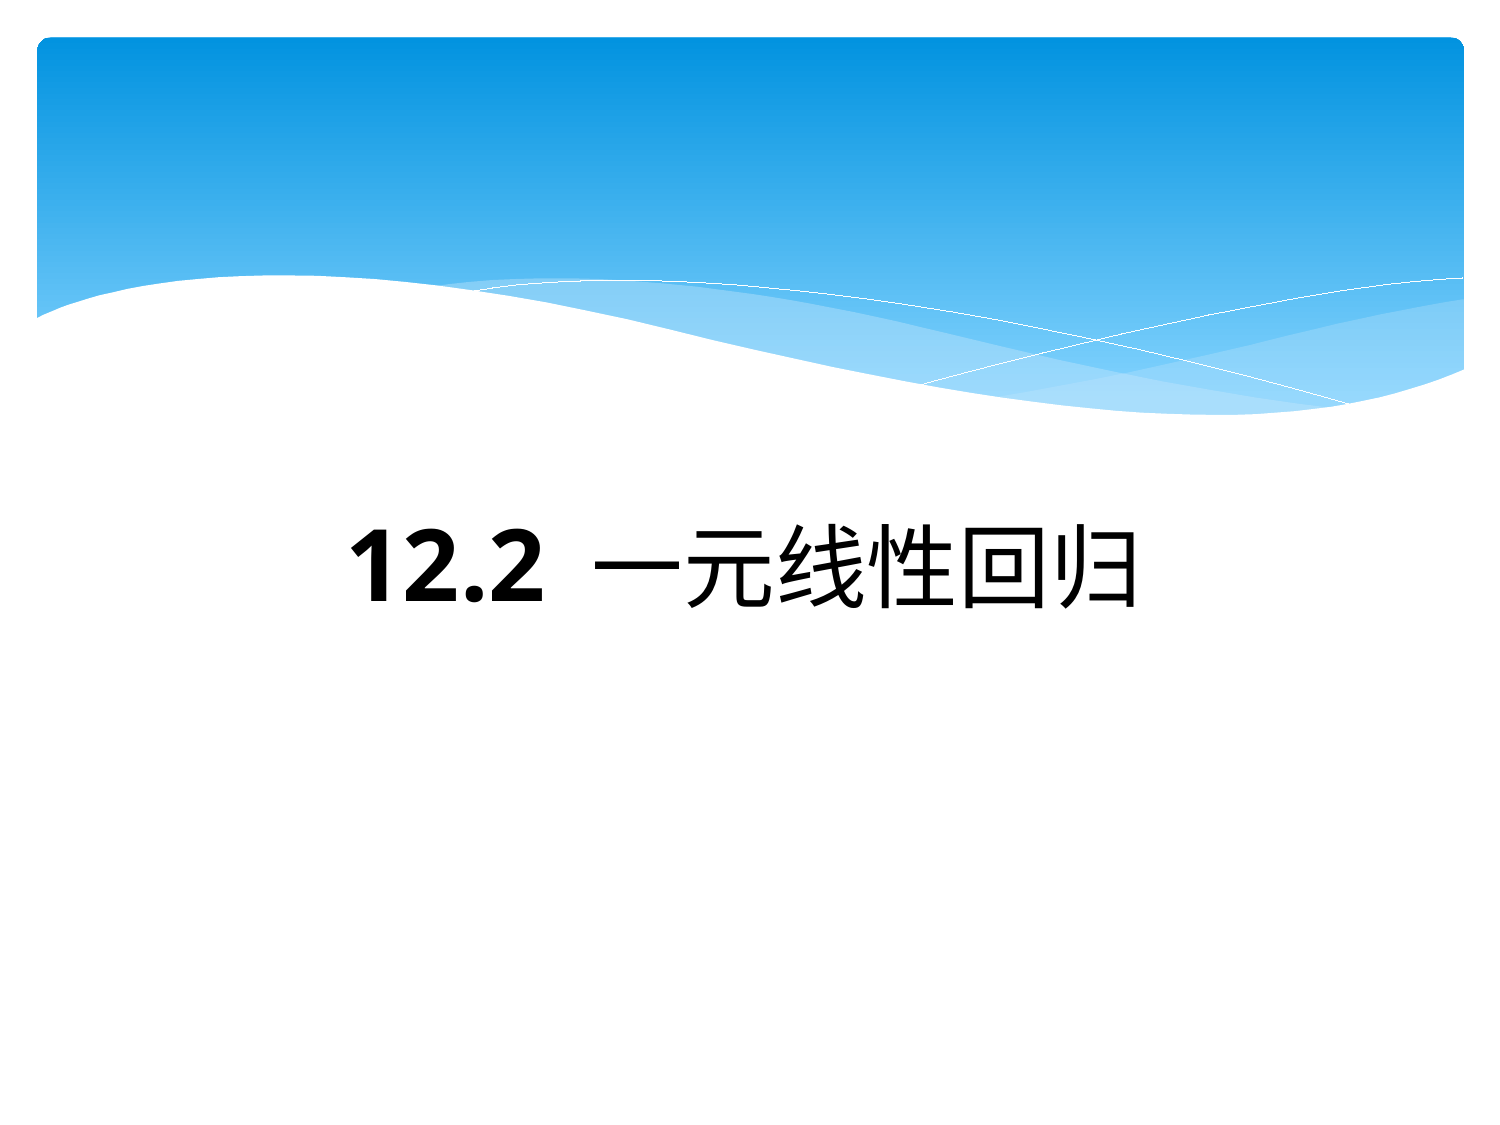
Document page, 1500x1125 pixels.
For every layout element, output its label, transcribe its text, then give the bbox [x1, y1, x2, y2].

list 12.2 一元线性回归 [100, 278, 1388, 845]
